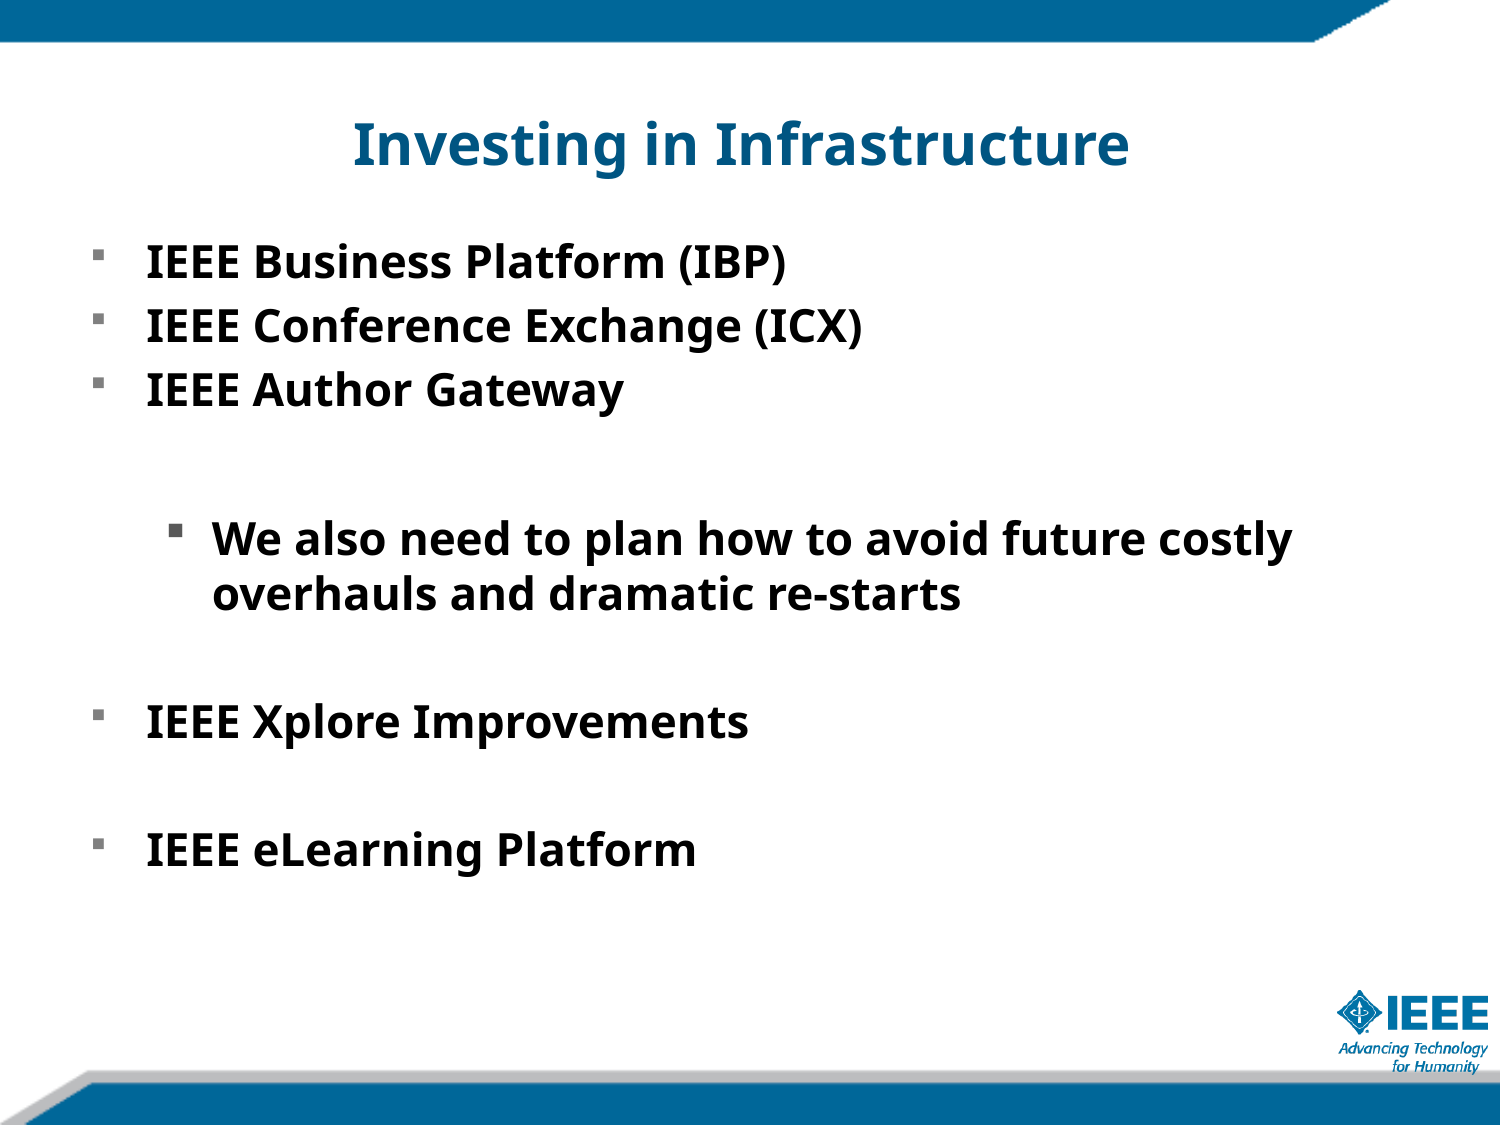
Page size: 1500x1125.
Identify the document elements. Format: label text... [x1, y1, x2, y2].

list IEEE Business Platform (IBP) IEEE Conference Exchange (ICX) IEEE Author Gateway We also need to plan how to avoid future costly overhauls and dramatic re-starts IEEE Xplore Improvements IEEE eLearning Platform [74, 224, 1451, 938]
title Investing in Infrastructure [112, 99, 1388, 201]
picture [0, 0, 1500, 1125]
